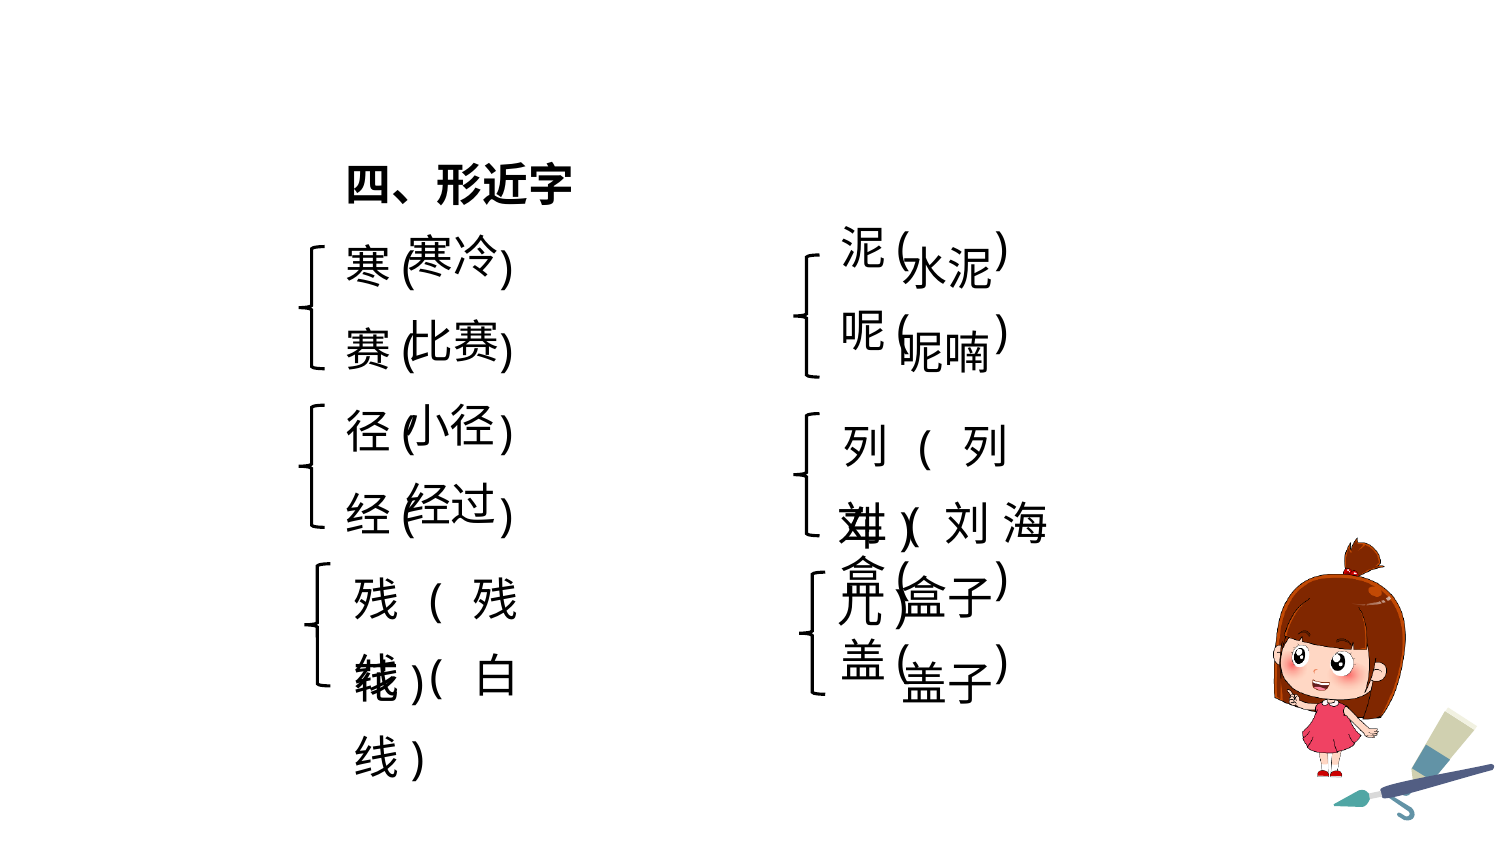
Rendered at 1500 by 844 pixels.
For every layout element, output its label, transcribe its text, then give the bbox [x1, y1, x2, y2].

text_box 呢喃 [883, 316, 1005, 382]
text_box 盒子 [886, 561, 1009, 632]
text_box 寒冷 [393, 220, 515, 291]
text_box [793, 413, 820, 537]
text_box 小径 [389, 388, 511, 459]
text_box 刘(刘海儿) [822, 459, 1063, 557]
text_box [304, 563, 331, 687]
text_box 比赛 [393, 304, 515, 375]
text_box 水泥 [886, 232, 1009, 303]
text_box 盖子 [886, 647, 1009, 717]
text_box 残(残花) [338, 535, 534, 633]
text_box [1358, 708, 1481, 844]
text_box 四、形近字 寒( ) 赛( ) 径( ) 经( ) [330, 120, 629, 713]
text_box 经过 [390, 468, 512, 535]
picture [1263, 527, 1461, 820]
text_box 线(白线) [339, 611, 534, 709]
text_box [298, 404, 325, 528]
text_box 泥( ) 呢( ) 盒( ) 盖( ) [825, 129, 1123, 694]
text_box [799, 571, 826, 695]
text_box [793, 254, 820, 378]
text_box [298, 246, 325, 370]
text_box 列(列车) [827, 382, 1023, 459]
